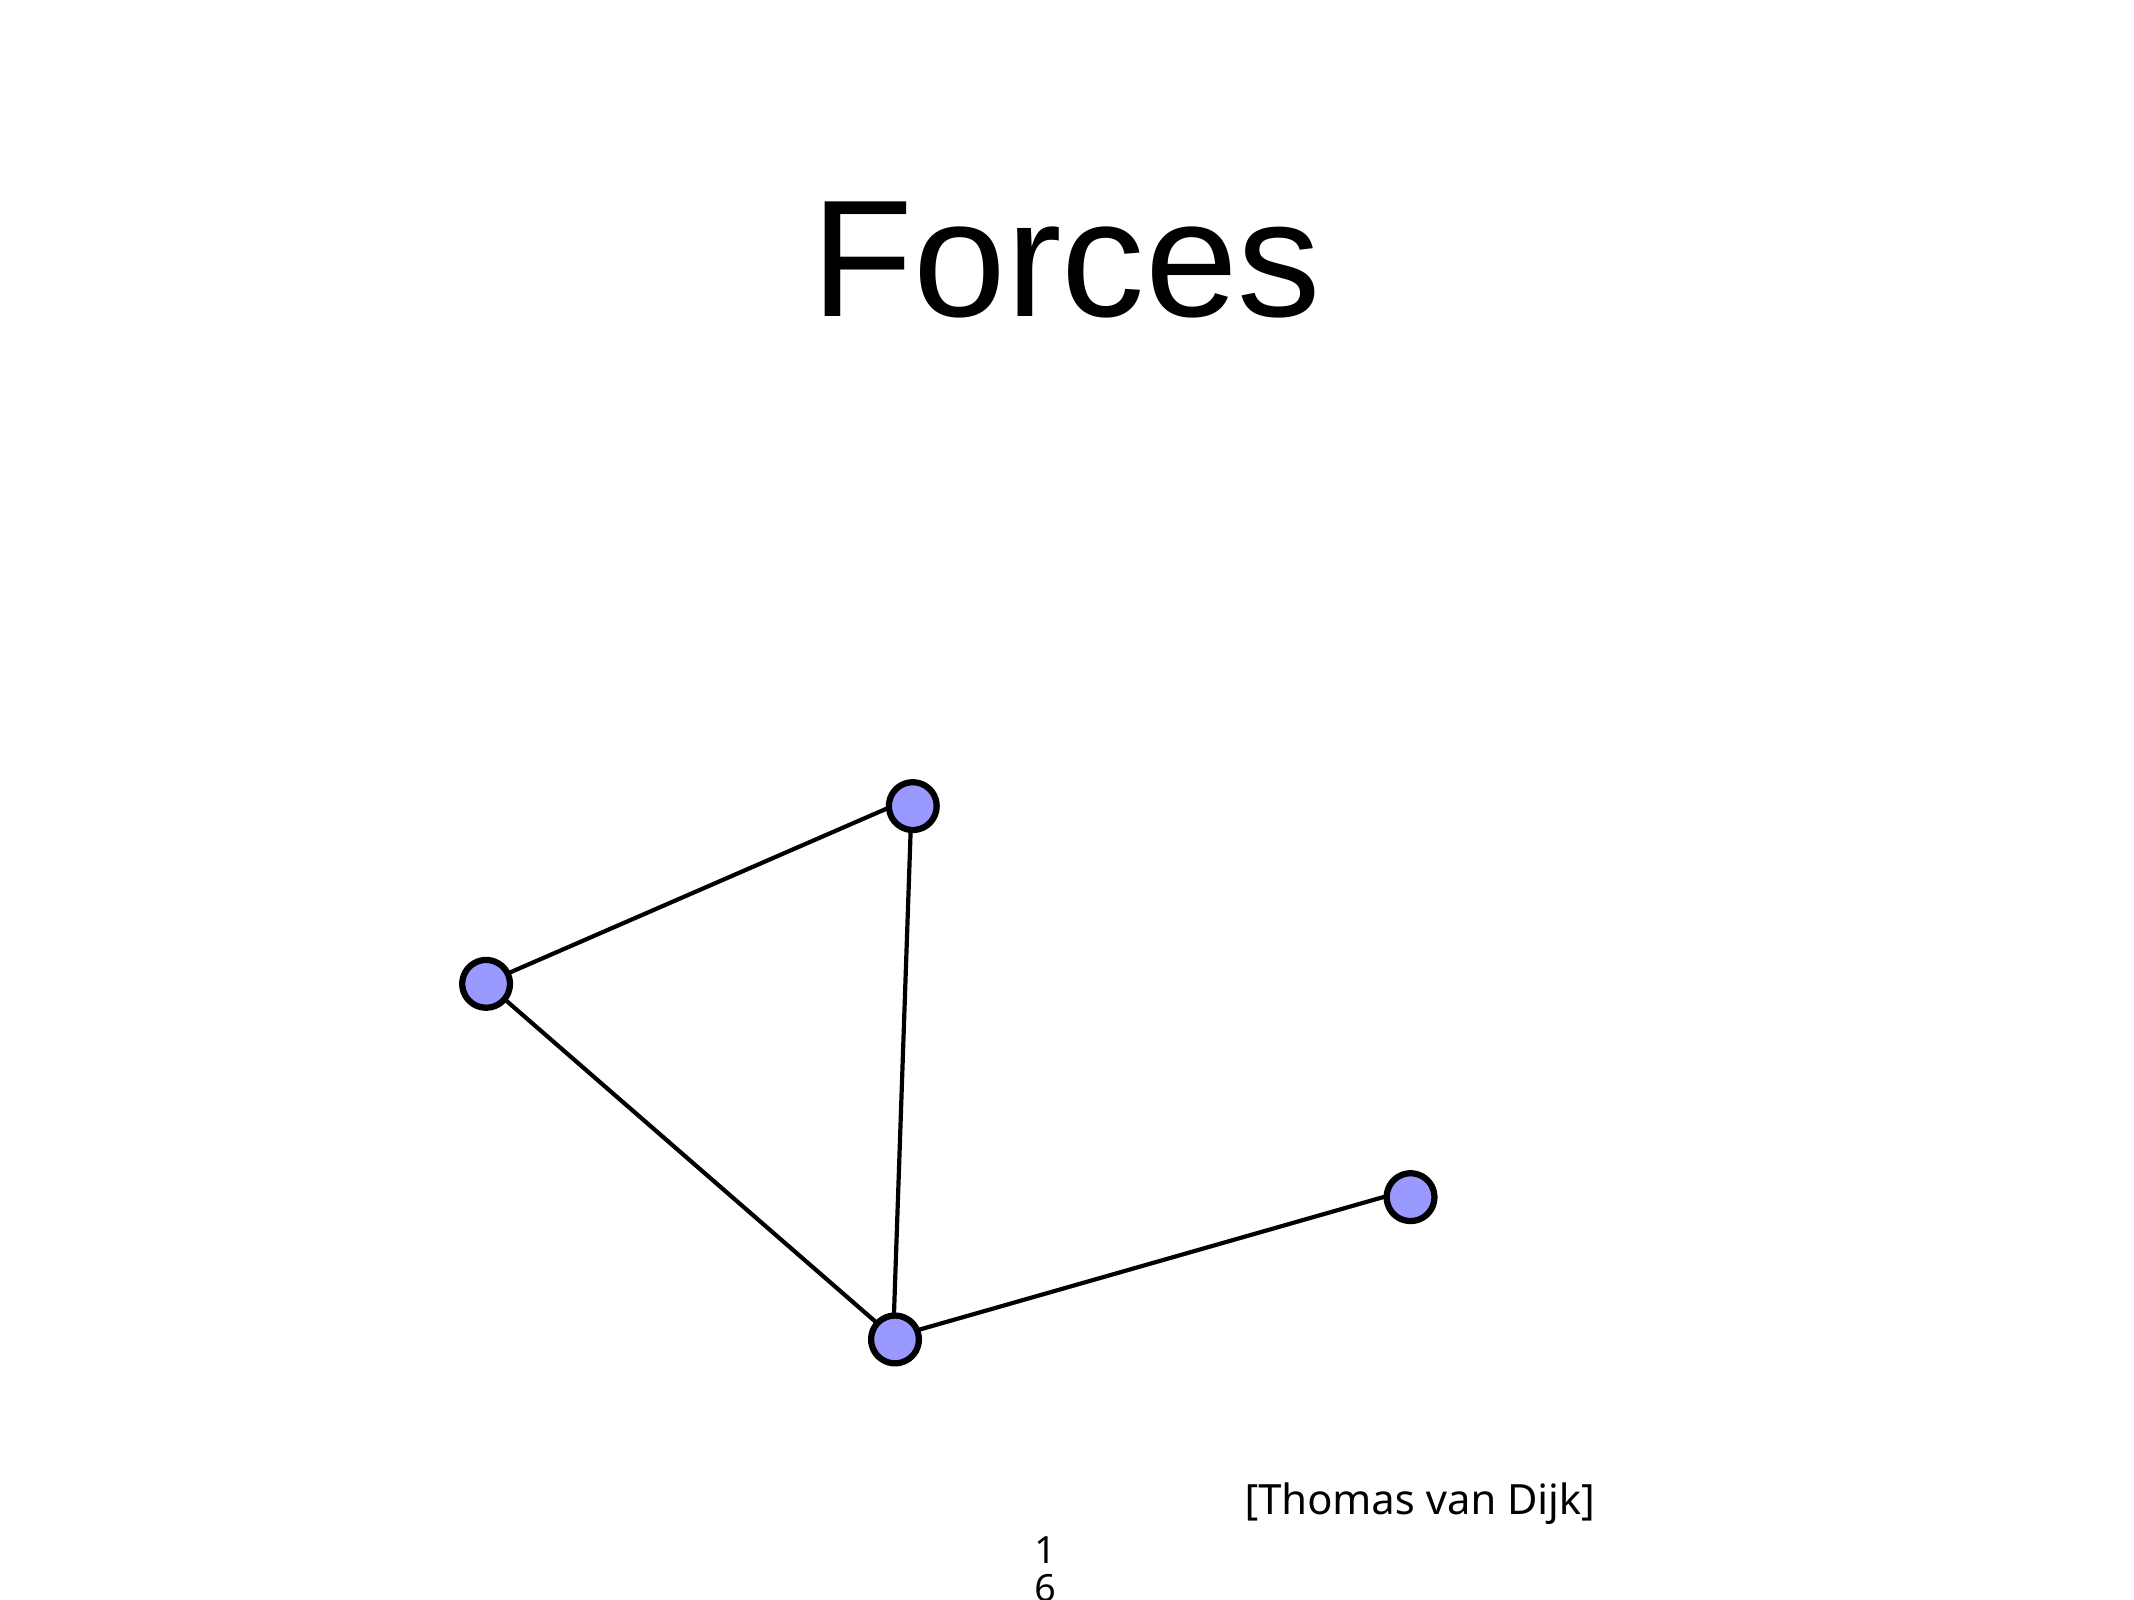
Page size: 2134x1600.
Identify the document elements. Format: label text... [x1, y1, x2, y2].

text_box [Thomas van Dijk] [1236, 1464, 1604, 1532]
text_box [1386, 1173, 1435, 1222]
text_box [888, 782, 937, 831]
slide_number 16 [1025, 1517, 1067, 1581]
title Forces [155, 72, 1978, 428]
text_box [462, 959, 511, 1008]
text_box [871, 1315, 919, 1364]
